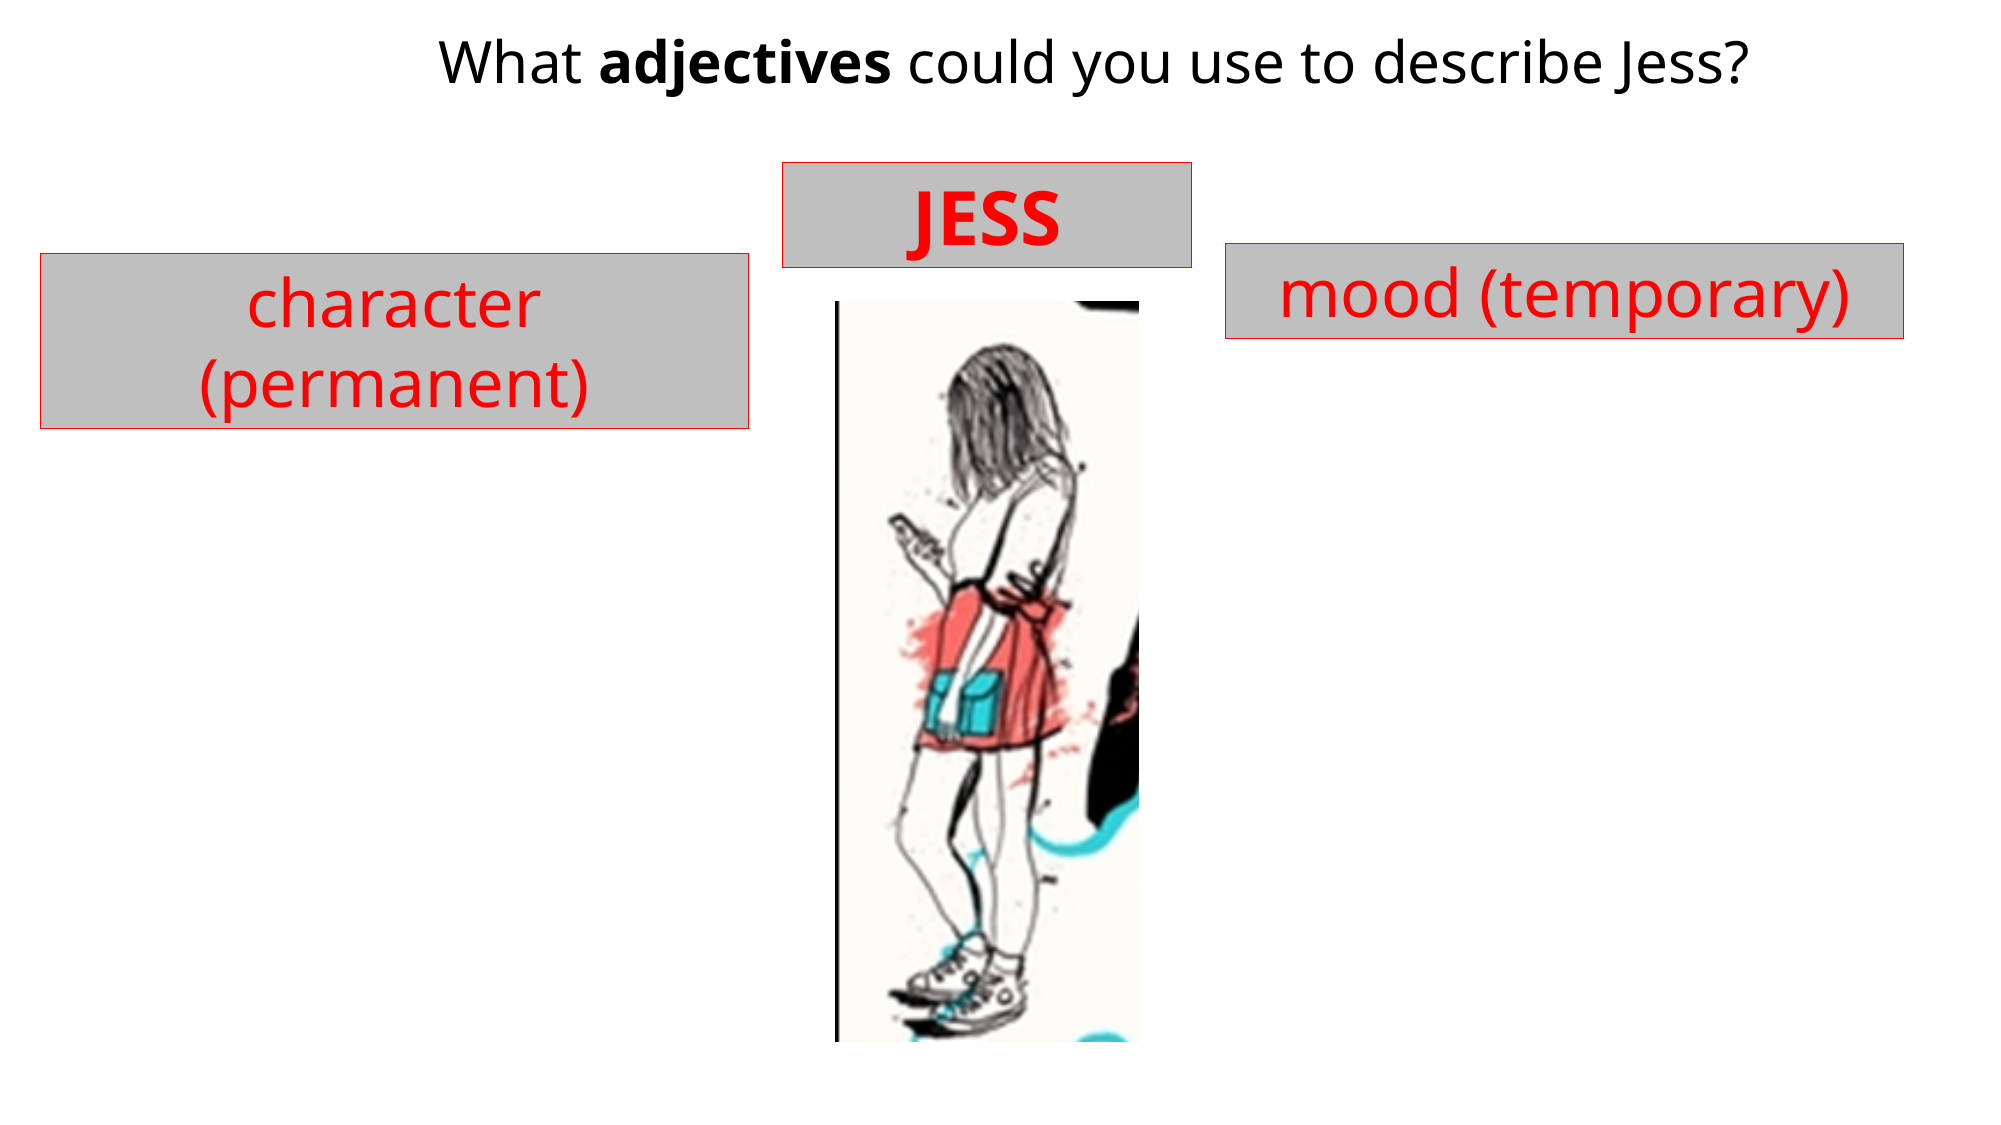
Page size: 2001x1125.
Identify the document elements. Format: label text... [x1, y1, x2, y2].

text_box mood (temporary) [1225, 243, 1904, 339]
picture [835, 301, 1139, 1042]
text_box JESS [782, 162, 1192, 268]
text_box character (permanent) [40, 253, 749, 429]
text_box What adjectives could you use to describe Jess? [424, 17, 1802, 103]
